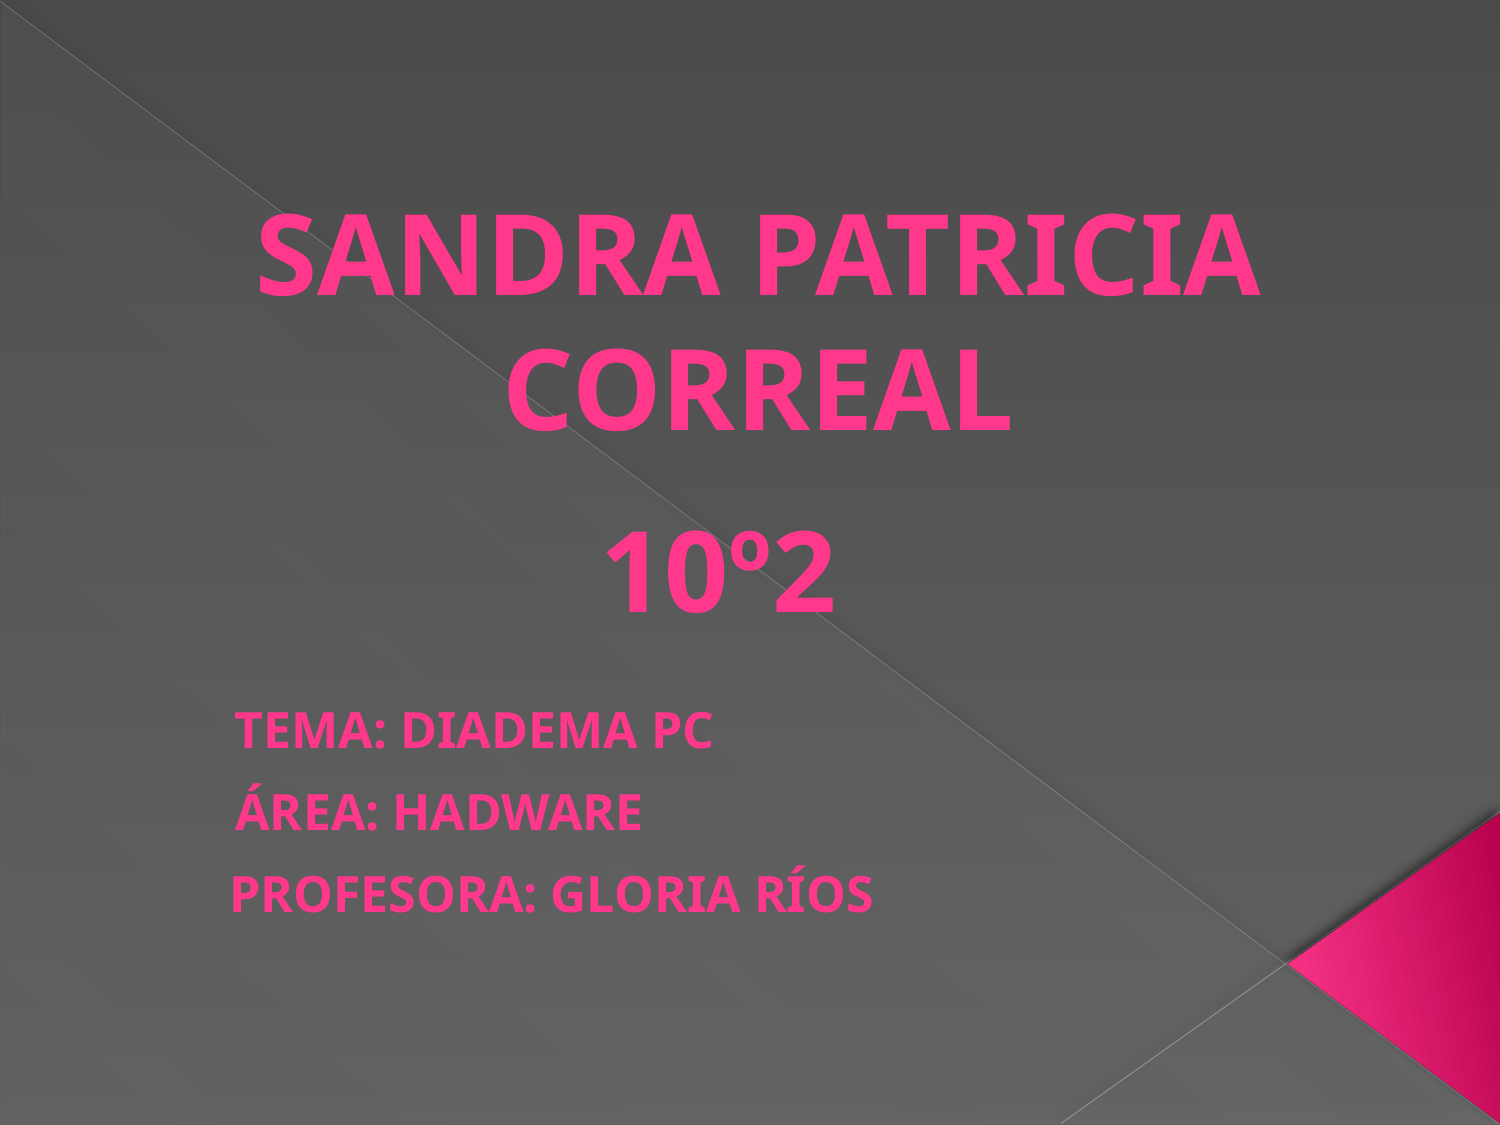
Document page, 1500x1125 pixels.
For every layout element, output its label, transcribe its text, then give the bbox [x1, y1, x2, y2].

text_box ÁREA: HADWARE [220, 773, 659, 849]
text_box Tema: diadema pc [82, 691, 868, 767]
text_box Profesora: gloria ríos [214, 855, 889, 931]
text_box 10º2 [584, 492, 881, 643]
text_box SANDRA PATRICIA CORREAL [70, 175, 1448, 461]
